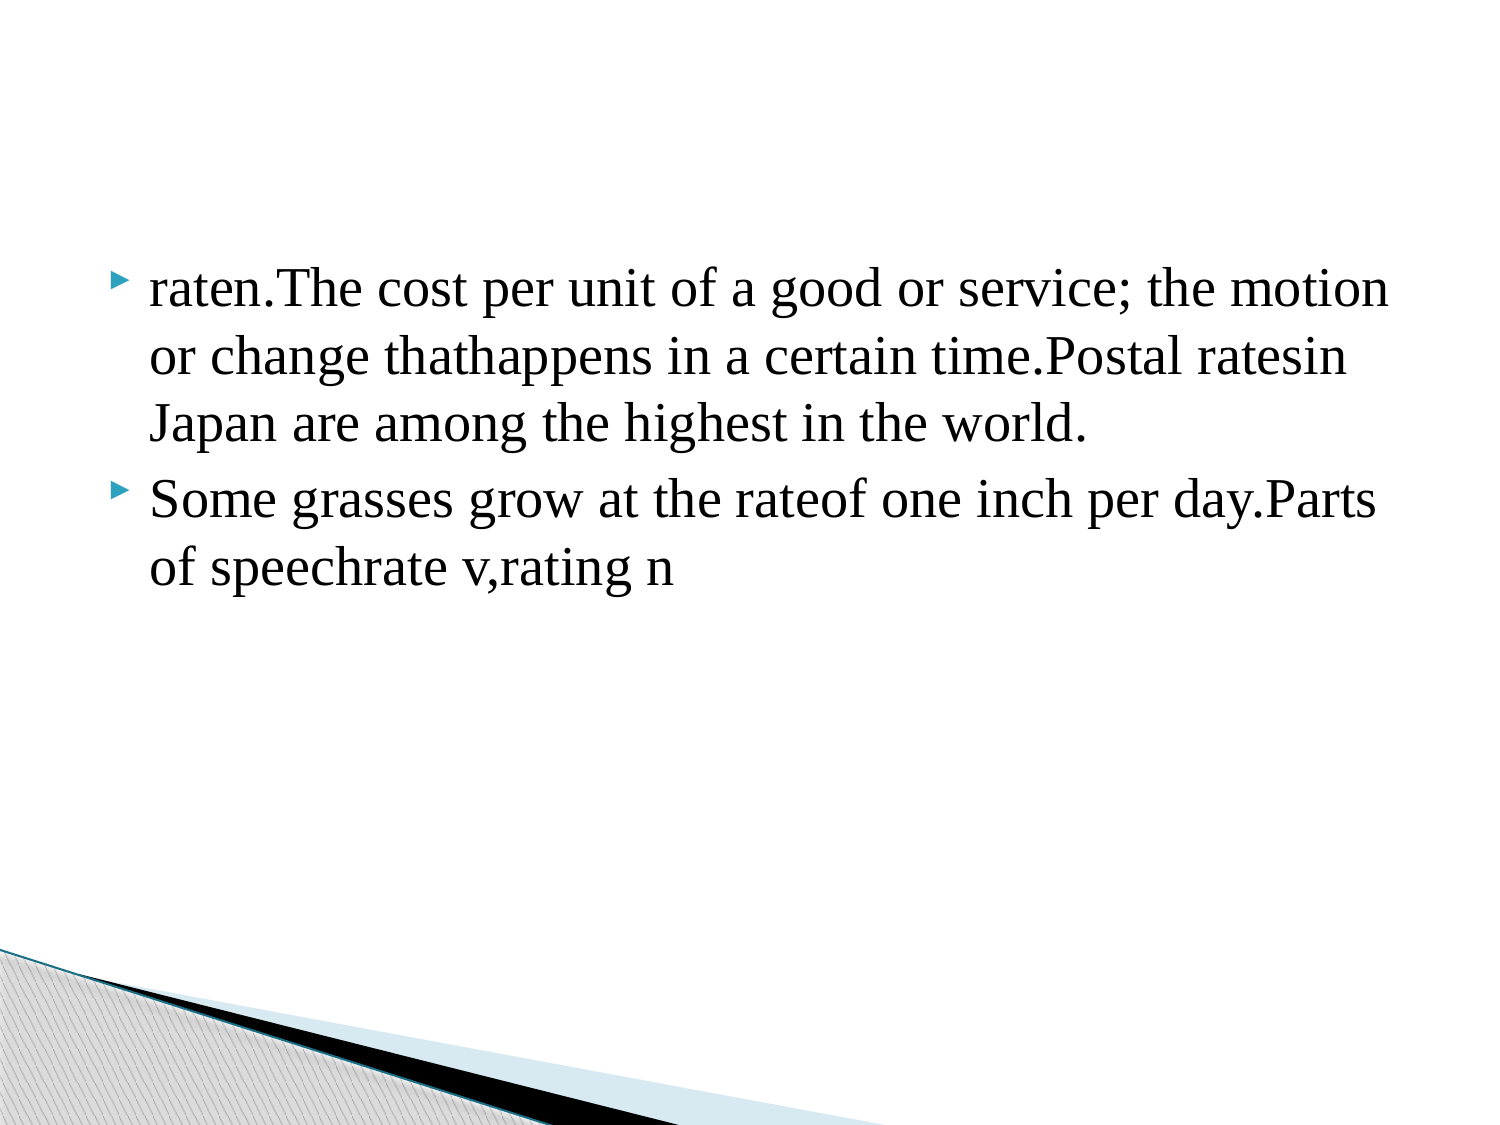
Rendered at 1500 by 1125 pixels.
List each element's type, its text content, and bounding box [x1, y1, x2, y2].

list raten.The cost per unit of a good or service; the motion or change thathappens in a certain time.Postal ratesin Japan are among the highest in the world. Some grasses grow at the rateof one inch per day.Parts of speechrate v,rating n [75, 243, 1425, 986]
